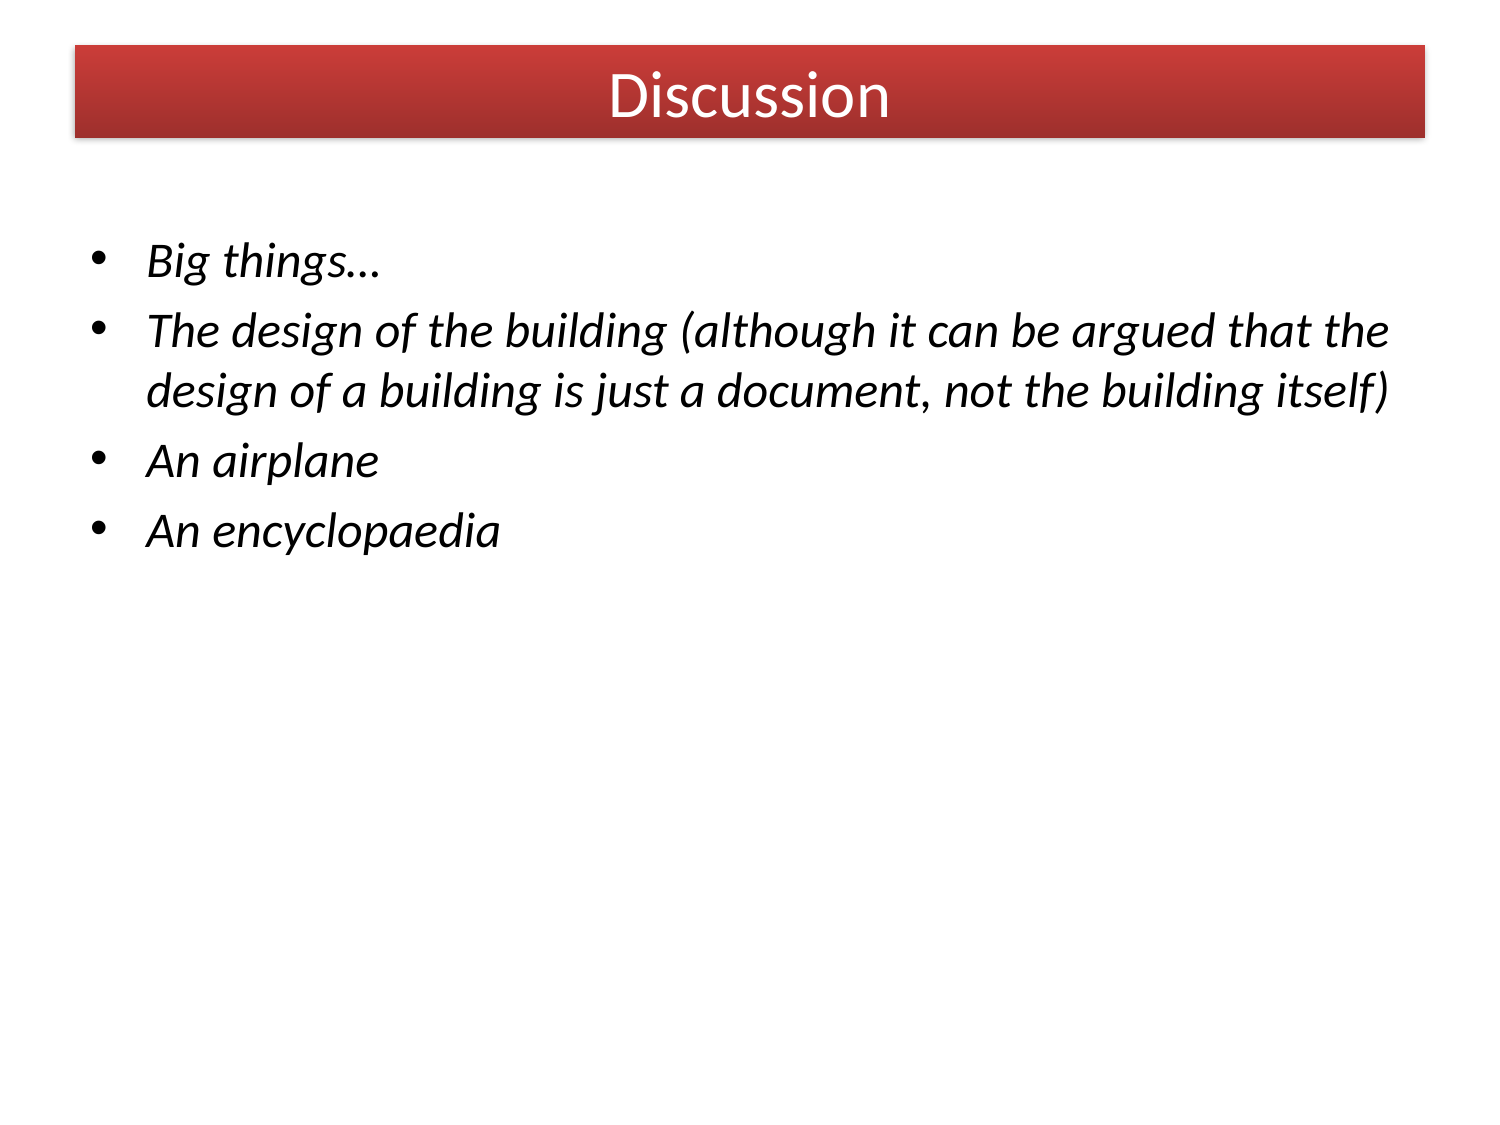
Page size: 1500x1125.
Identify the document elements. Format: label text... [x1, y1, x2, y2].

list Big things… The design of the building (although it can be argued that the design of a building is just a document, not the building itself) An airplane An encyclopaedia [75, 149, 1425, 1005]
title Discussion [75, 45, 1425, 138]
